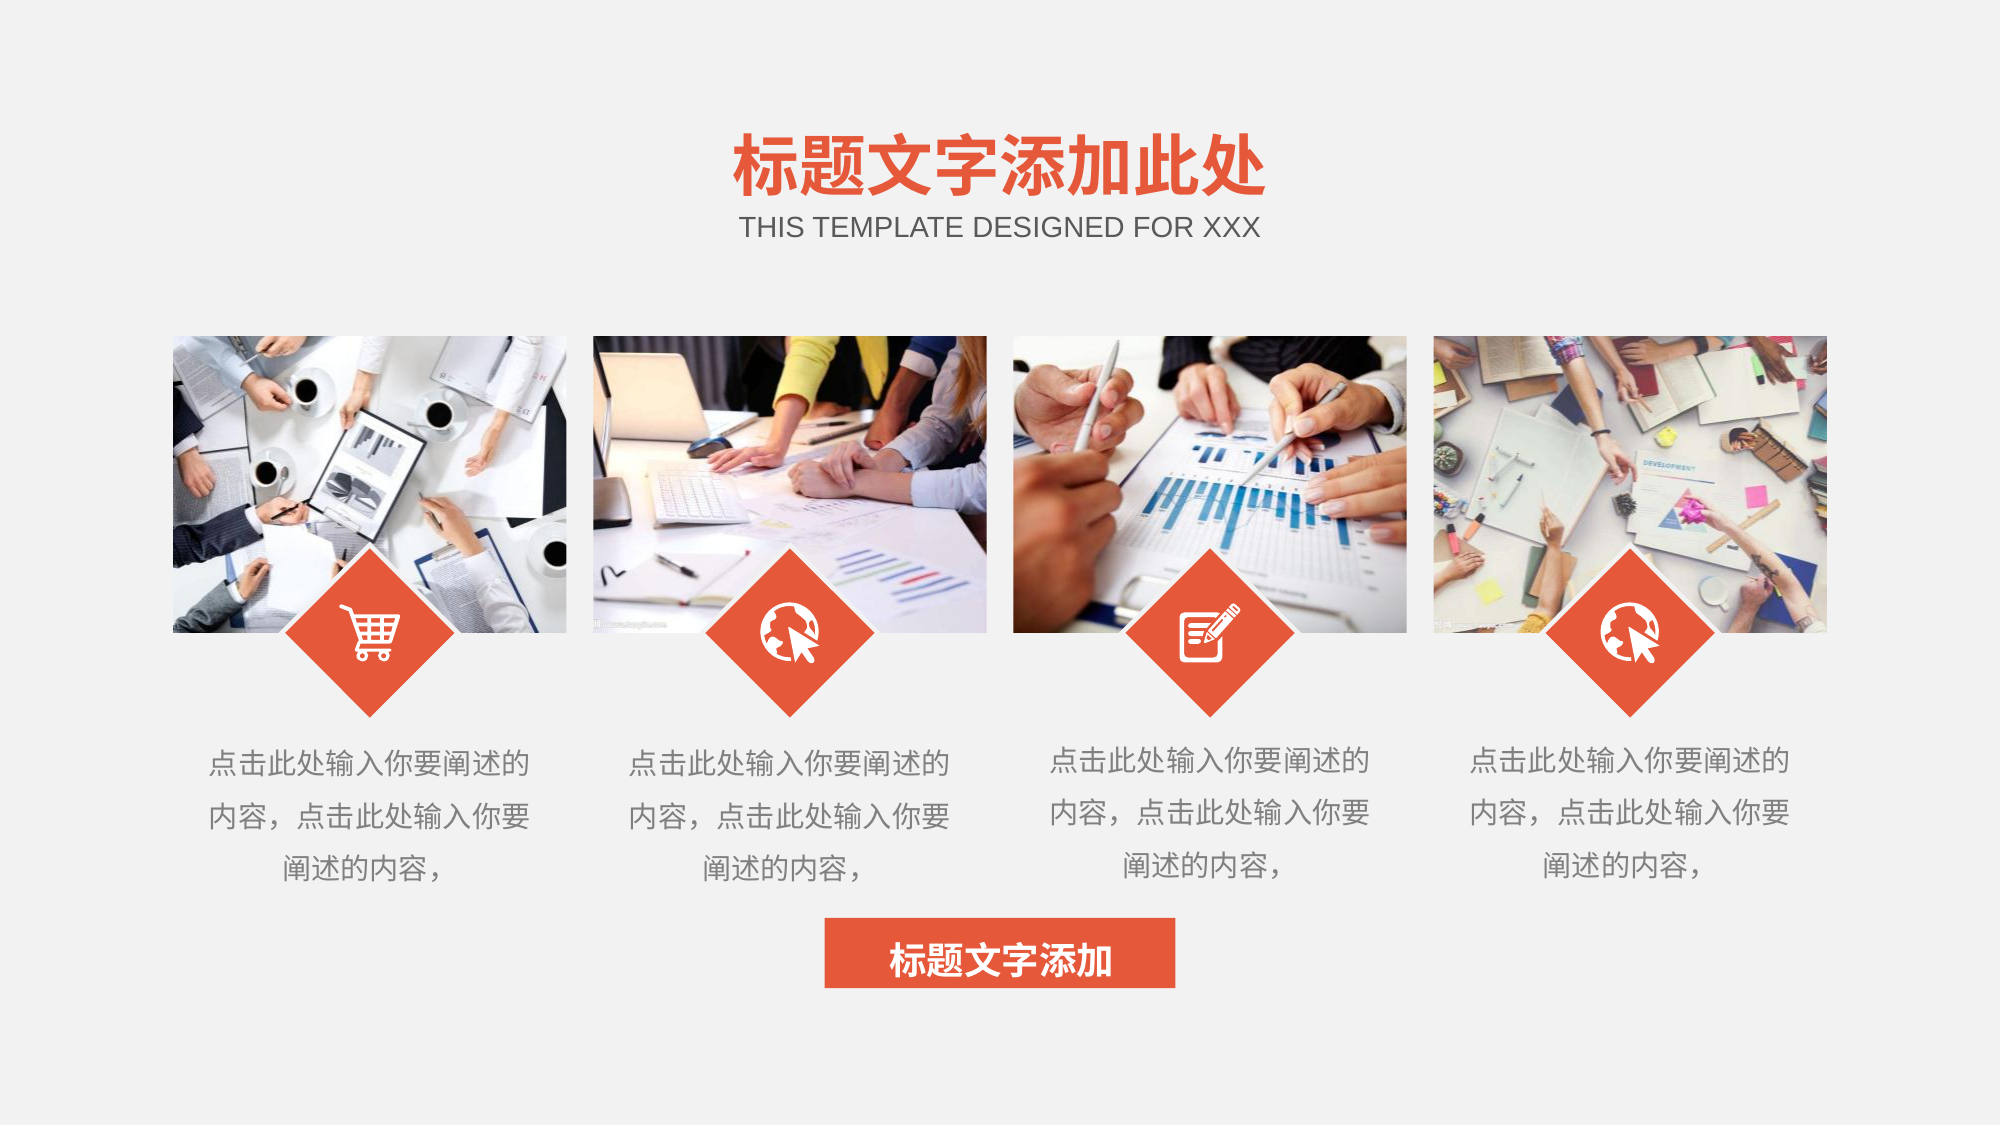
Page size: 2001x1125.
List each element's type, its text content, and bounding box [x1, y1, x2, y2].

text_box 标题文字添加此处 [718, 116, 1282, 201]
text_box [701, 544, 879, 722]
text_box 点击此处输入你要阐述的内容，点击此处输入你要阐述的内容， [1445, 717, 1815, 890]
text_box 标题文字添加 [817, 920, 1186, 990]
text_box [281, 544, 458, 722]
text_box THIS TEMPLATE DESIGNED FOR XXX [599, 201, 1401, 251]
picture [593, 336, 987, 633]
picture [1433, 336, 1827, 633]
text_box 点击此处输入你要阐述的内容，点击此处输入你要阐述的内容， [605, 721, 975, 894]
text_box 点击此处输入你要阐述的内容，点击此处输入你要阐述的内容， [1025, 717, 1395, 890]
picture [173, 336, 567, 633]
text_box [1542, 544, 1719, 722]
picture [1013, 336, 1407, 633]
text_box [1121, 544, 1299, 722]
text_box 点击此处输入你要阐述的内容，点击此处输入你要阐述的内容， [185, 721, 555, 894]
